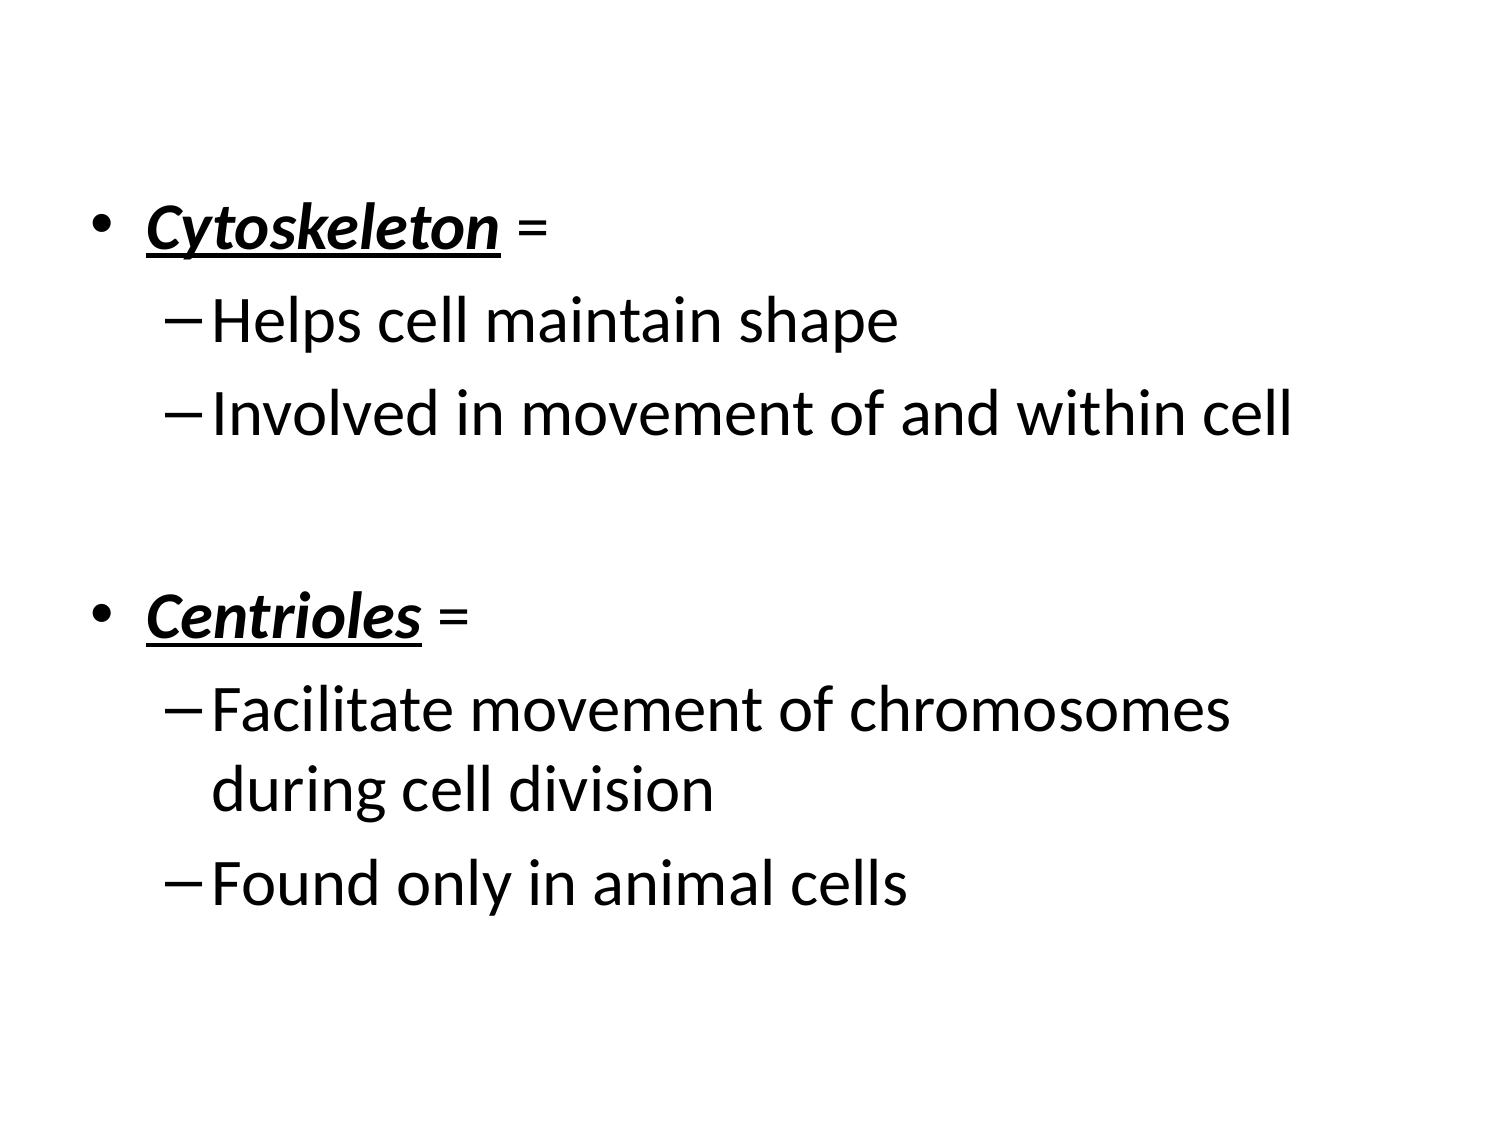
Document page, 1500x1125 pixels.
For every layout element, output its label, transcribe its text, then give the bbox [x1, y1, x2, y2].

list Cytoskeleton = Helps cell maintain shape Involved in movement of and within cell Centrioles = Facilitate movement of chromosomes during cell division Found only in animal cells [75, 174, 1425, 1005]
